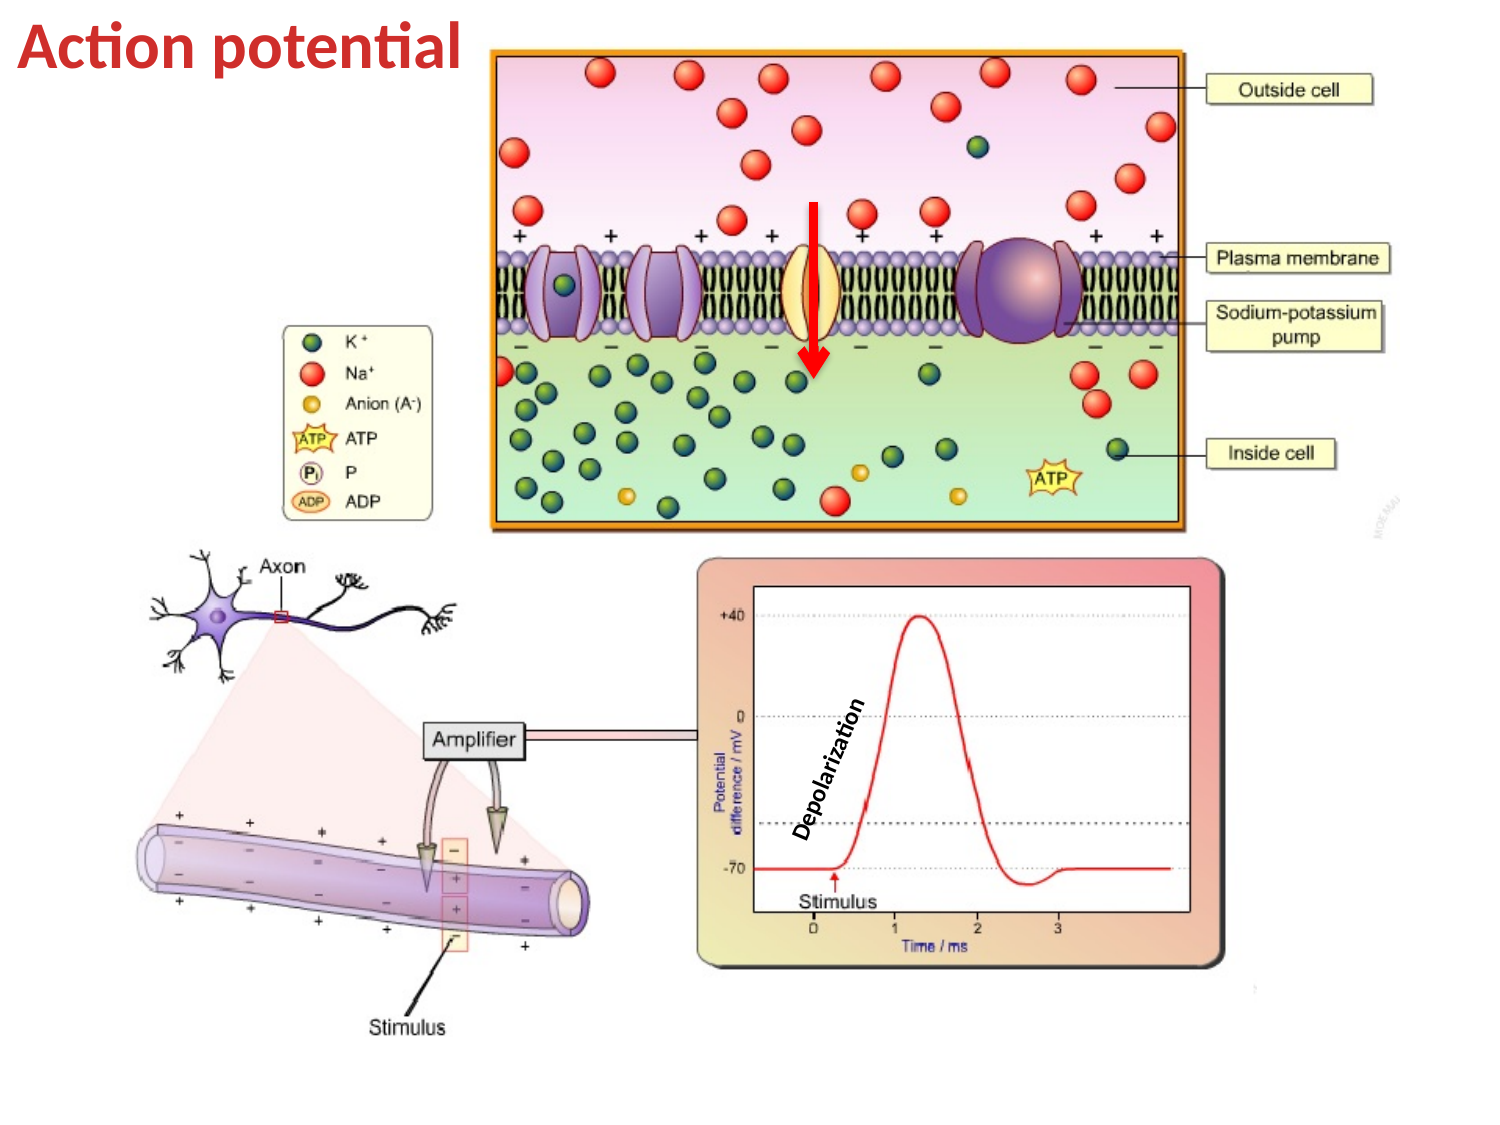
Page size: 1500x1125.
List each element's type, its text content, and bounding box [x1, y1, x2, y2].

text_box Action potential [2, 0, 479, 90]
picture [115, 42, 1400, 1037]
